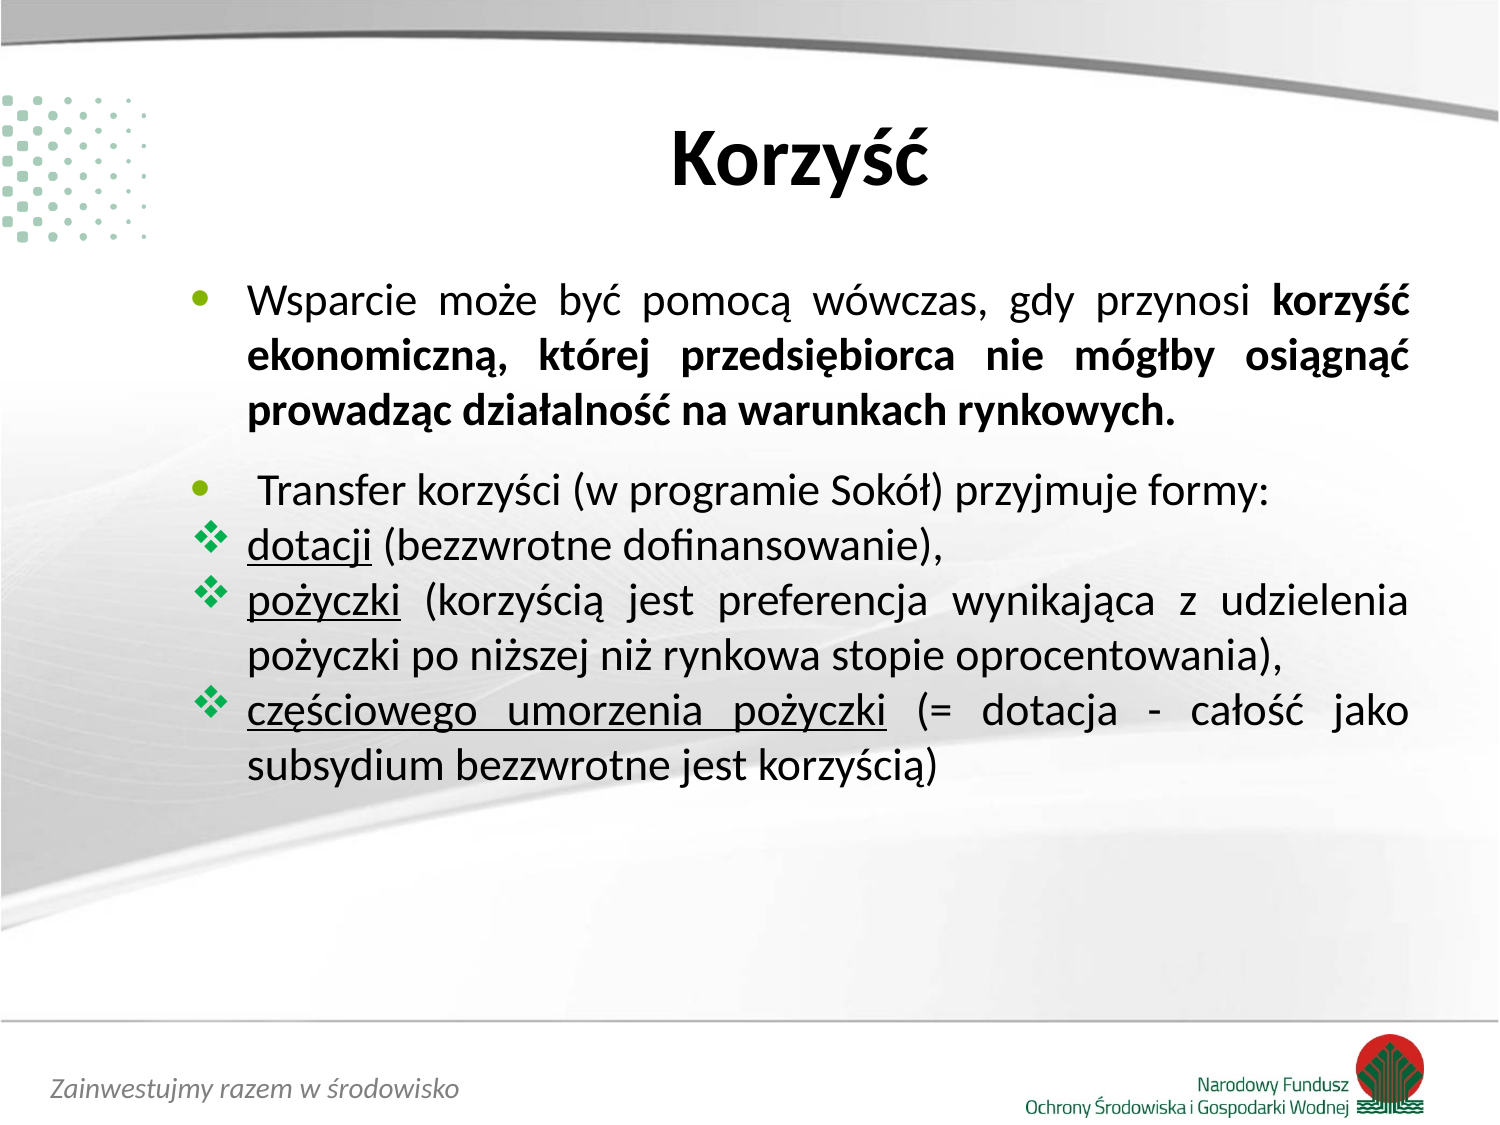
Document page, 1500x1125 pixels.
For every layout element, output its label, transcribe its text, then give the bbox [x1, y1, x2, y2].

text_box Korzyść [175, 58, 1425, 246]
text_box Wsparcie może być pomocą wówczas, gdy przynosi korzyść ekonomiczną, której przedsiębiorca nie mógłby osiągnąć prowadząc działalność na warunkach rynkowych. Transfer korzyści (w programie Sokół) przyjmuje formy: dotacji (bezzwrotne dofinansowanie), pożyczki (korzyścią jest preferencja wynikająca z udzielenia pożyczki po niższej niż rynkowa stopie oprocentowania), częściowego umorzenia pożyczki (= dotacja - całość jako subsydium bezzwrotne jest korzyścią) [175, 262, 1425, 1005]
picture [0, 0, 1499, 1023]
picture [1026, 1034, 1424, 1118]
